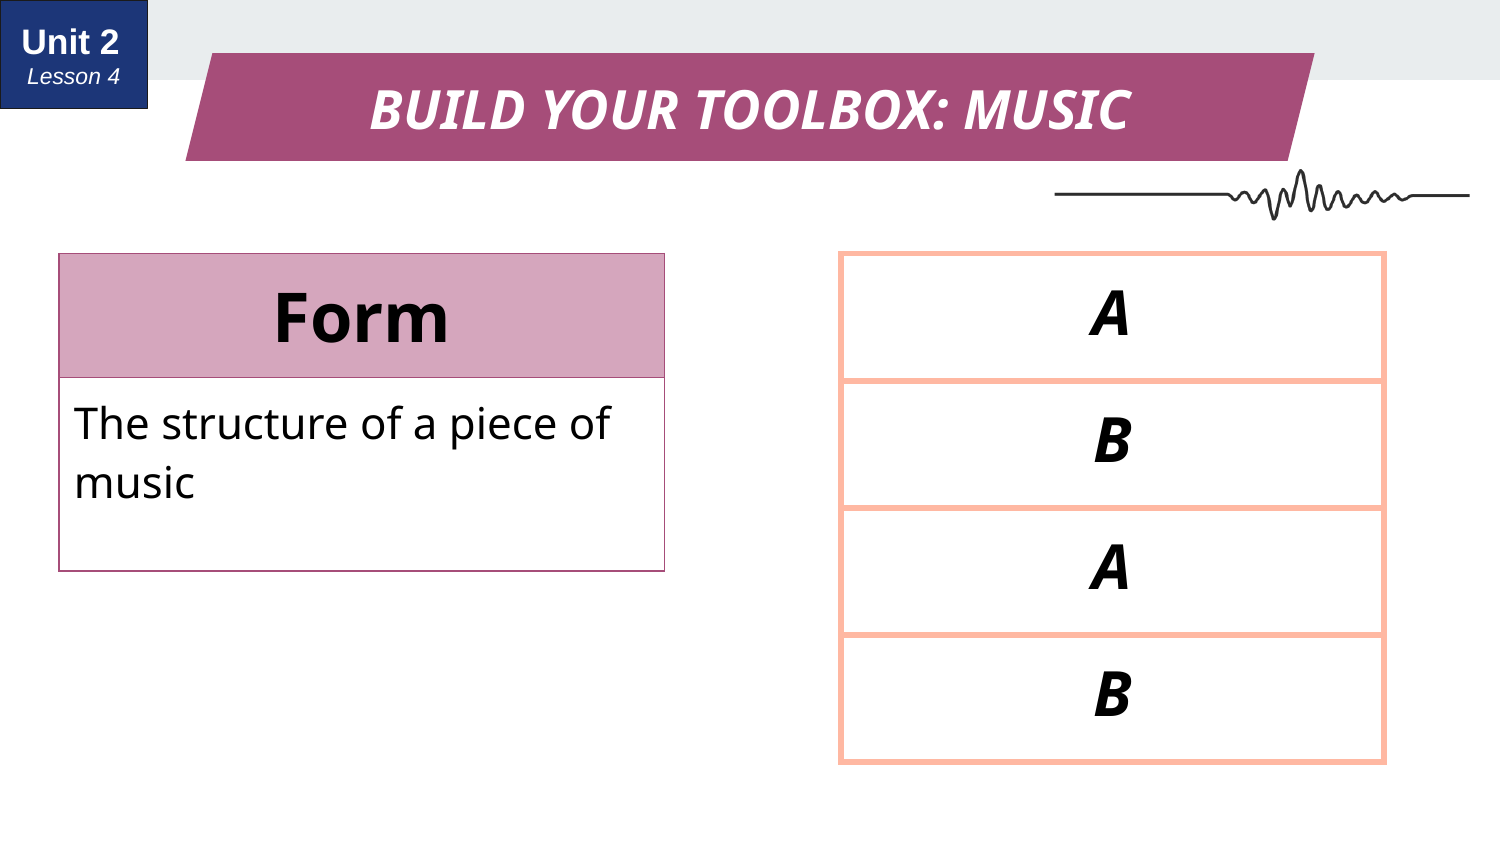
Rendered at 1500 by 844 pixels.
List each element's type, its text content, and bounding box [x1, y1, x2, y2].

table_cell B [844, 384, 1381, 505]
table_cell The structure of a piece of music [60, 378, 664, 570]
text_box [185, 155, 1290, 161]
title BUILD YOUR TOOLBOX: MUSIC [59, 60, 1457, 155]
table_header A [844, 256, 1381, 378]
text_box [210, 53, 1315, 60]
table_header Form [60, 254, 664, 377]
table_cell A [844, 511, 1381, 632]
picture [1054, 160, 1470, 224]
table_cell B [844, 638, 1381, 759]
text_box Unit 2 Lesson 4 [0, 0, 148, 109]
